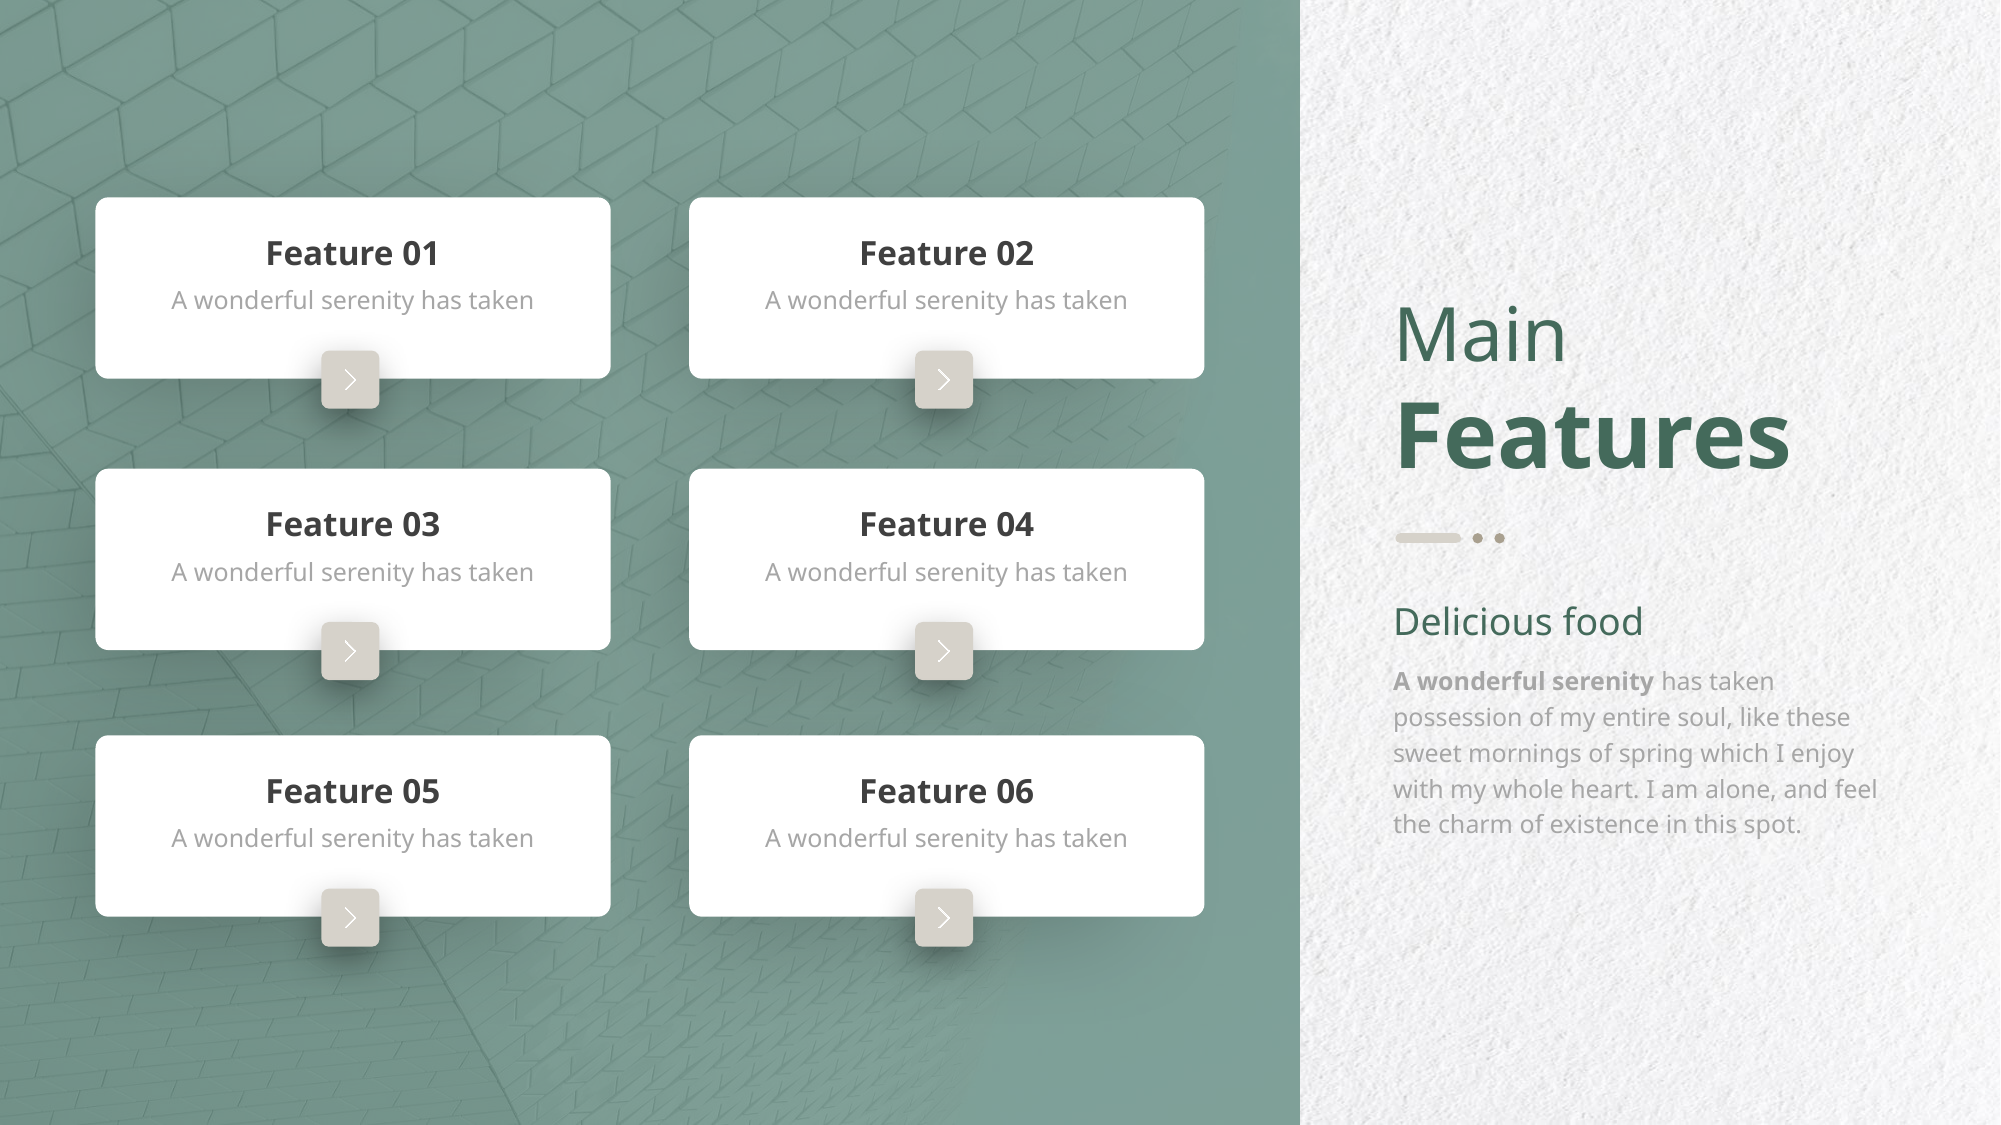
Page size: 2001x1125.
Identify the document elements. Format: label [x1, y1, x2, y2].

text_box [95, 197, 611, 409]
text_box [1378, 590, 1900, 849]
text_box [689, 197, 1205, 409]
text_box [689, 735, 1205, 947]
text_box [95, 468, 611, 681]
text_box [689, 468, 1205, 681]
picture [1301, 0, 2001, 1125]
text_box [95, 735, 611, 947]
text_box [1378, 279, 1900, 539]
picture [0, 0, 1300, 1125]
